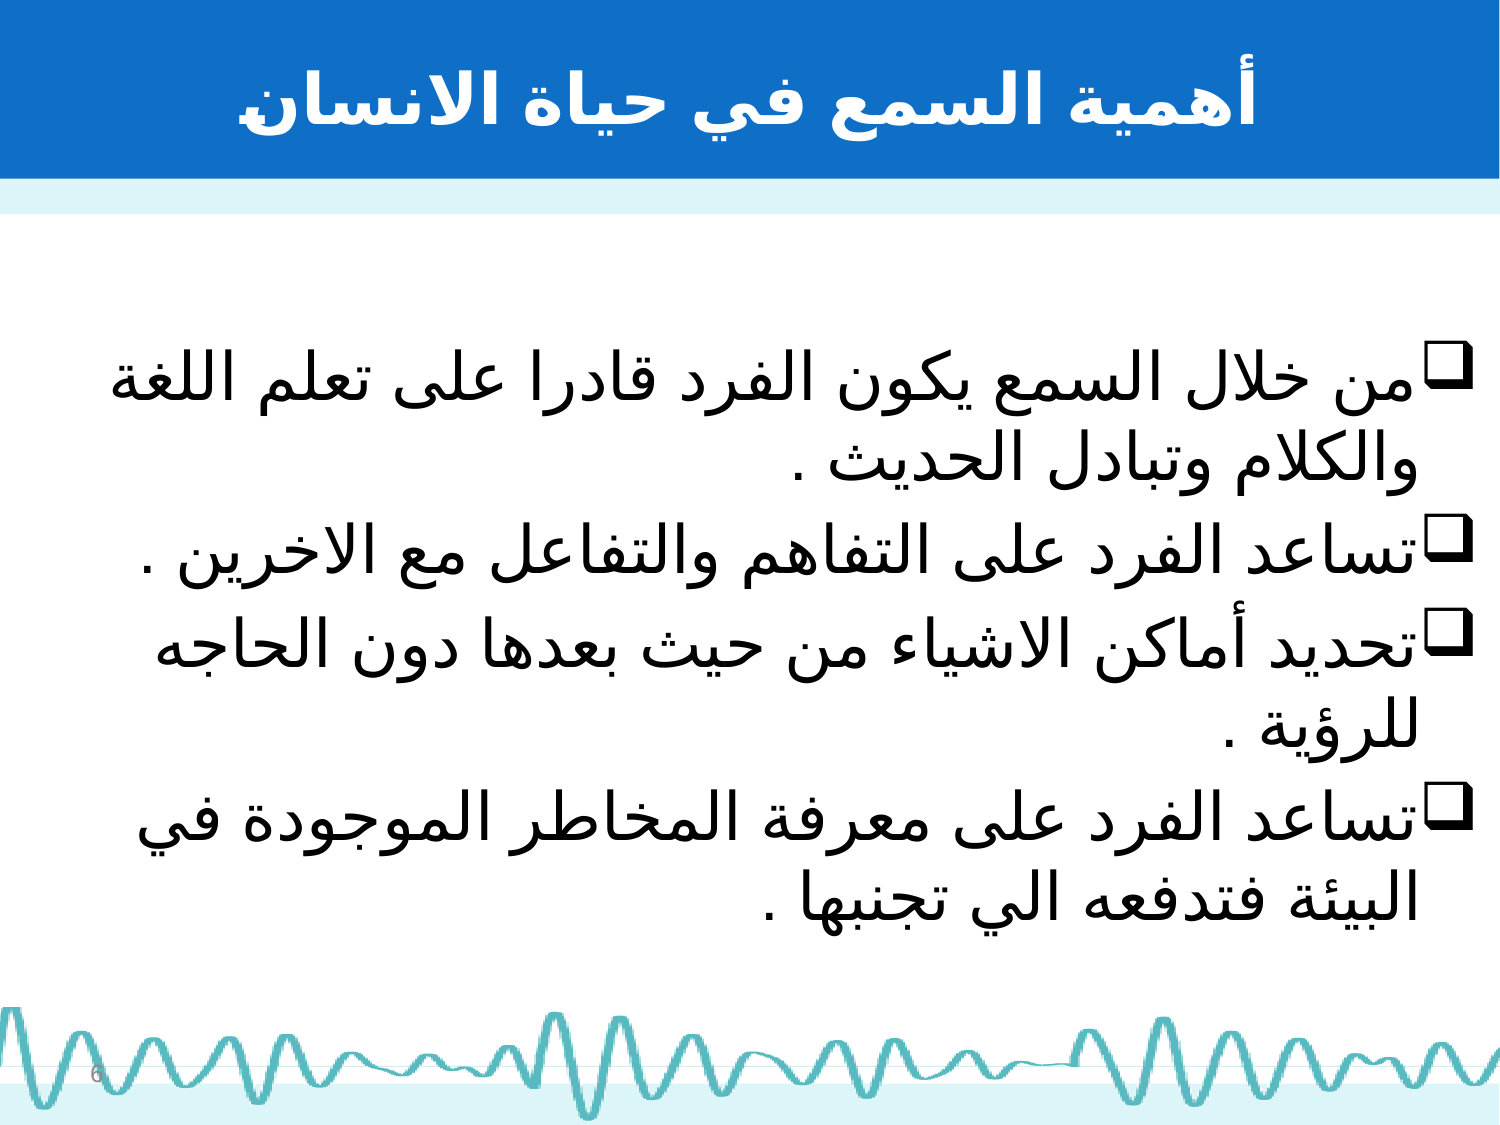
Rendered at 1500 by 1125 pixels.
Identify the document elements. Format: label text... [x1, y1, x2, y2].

list من خلال السمع يكون الفرد قادرا على تعلم اللغة والكلام وتبادل الحديث . تساعد الفرد على التفاهم والتفاعل مع الاخرين . تحديد أماكن الاشياء من حيث بعدها دون الحاجه للرؤية . تساعد الفرد على معرفة المخاطر الموجودة في البيئة فتدفعه الي تجنبها . [0, 232, 1495, 1005]
slide_number 6 [75, 1042, 425, 1103]
title أهمية السمع في حياة الانسان [75, 45, 1425, 232]
